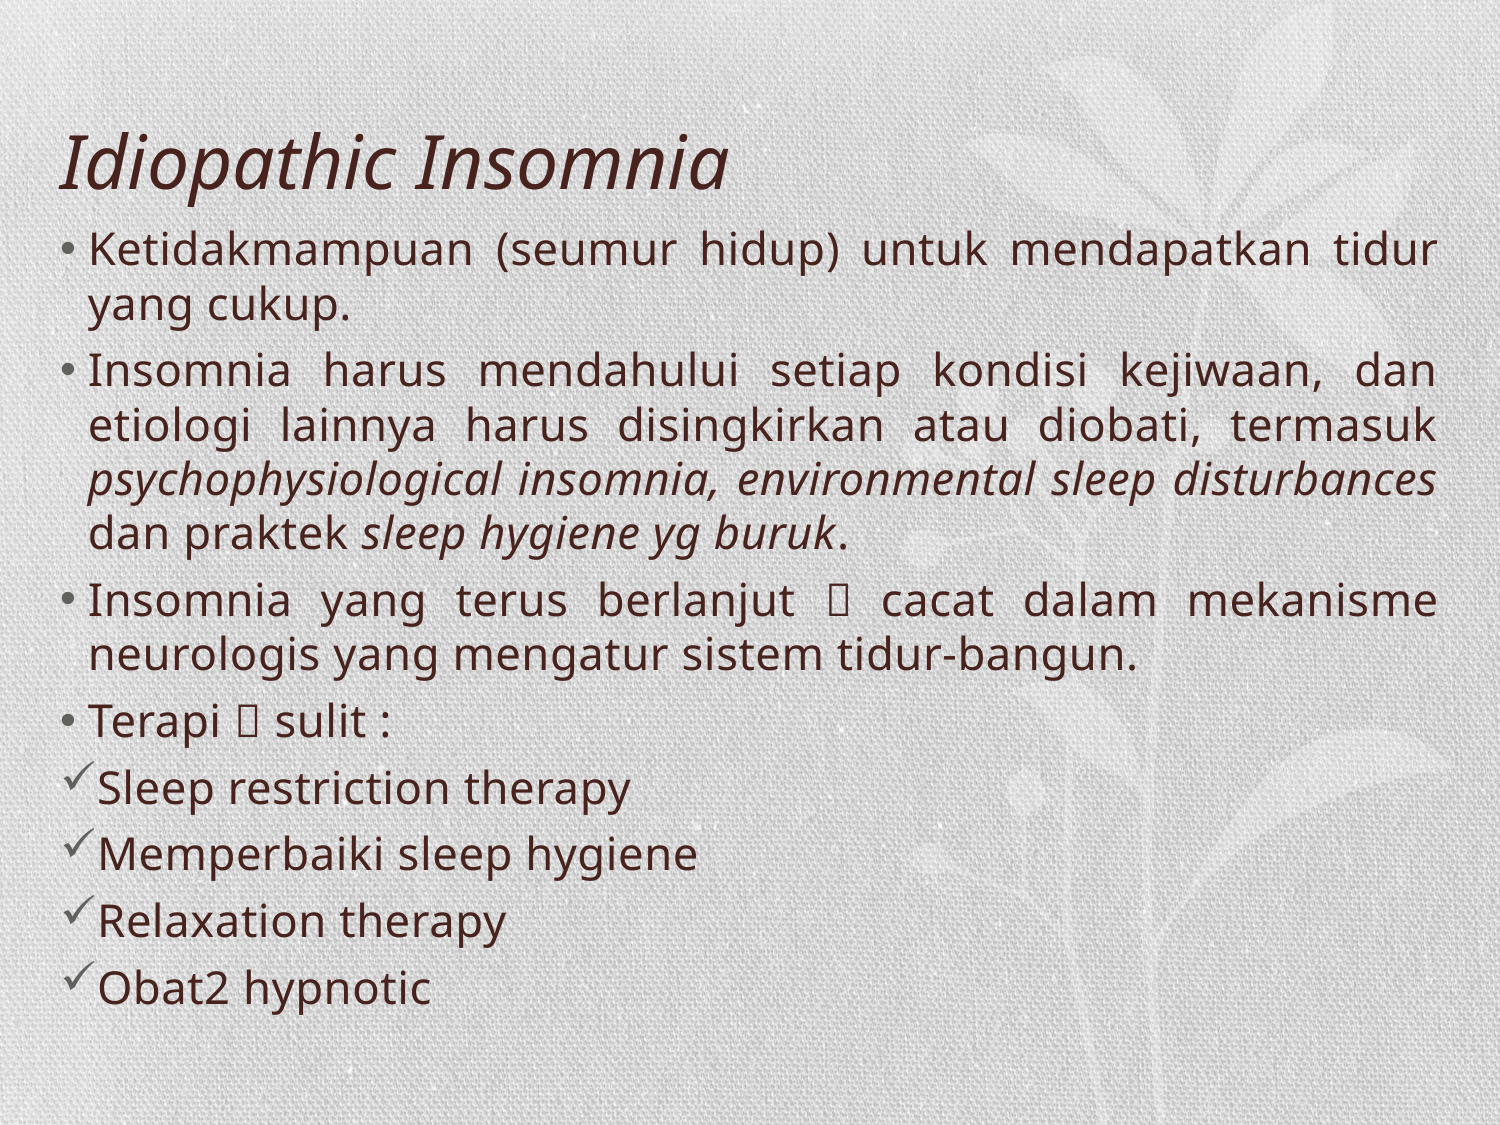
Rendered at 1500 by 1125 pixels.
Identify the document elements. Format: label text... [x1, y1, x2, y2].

title Idiopathic Insomnia [45, 37, 1455, 213]
list Ketidakmampuan (seumur hidup) untuk mendapatkan tidur yang cukup. Insomnia harus mendahului setiap kondisi kejiwaan, dan etiologi lainnya harus disingkirkan atau diobati, termasuk psychophysiological insomnia, environmental sleep disturbances dan praktek sleep hygiene yg buruk. Insomnia yang terus berlanjut  cacat dalam mekanisme neurologis yang mengatur sistem tidur-bangun. Terapi  sulit : Sleep restriction therapy Memperbaiki sleep hygiene Relaxation therapy Obat2 hypnotic [45, 213, 1455, 1023]
